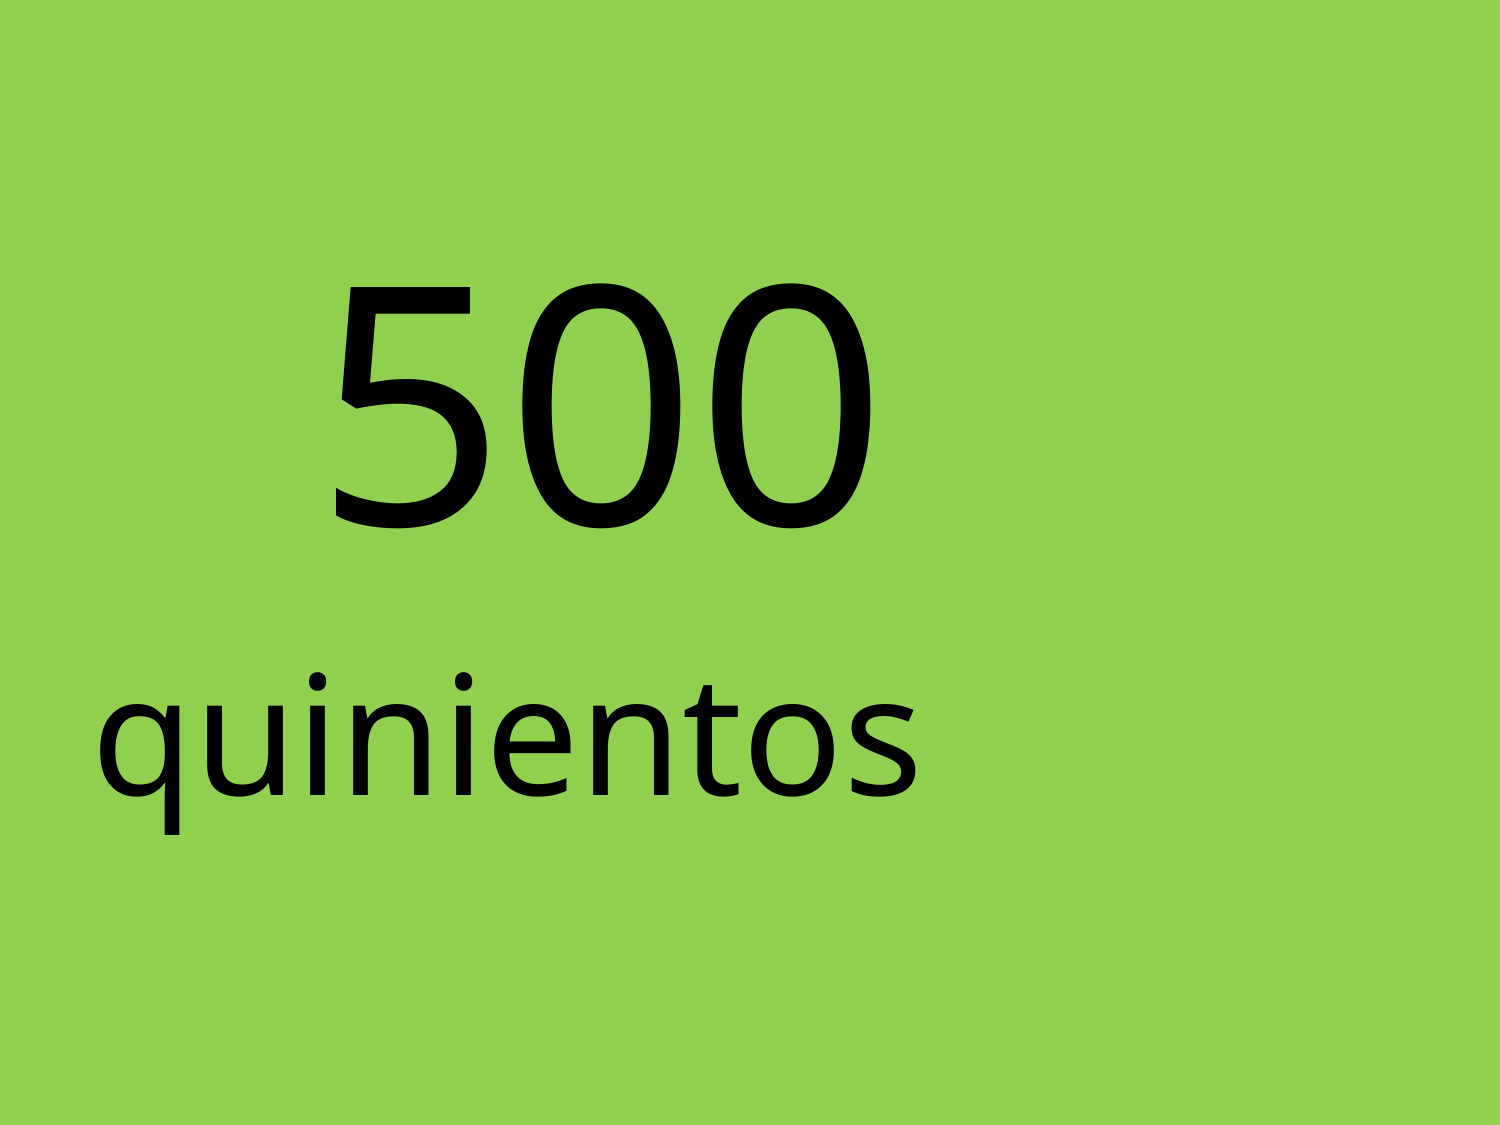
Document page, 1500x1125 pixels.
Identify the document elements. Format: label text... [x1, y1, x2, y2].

text_box 500 [301, 184, 1176, 600]
text_box quinientos [76, 621, 1353, 837]
